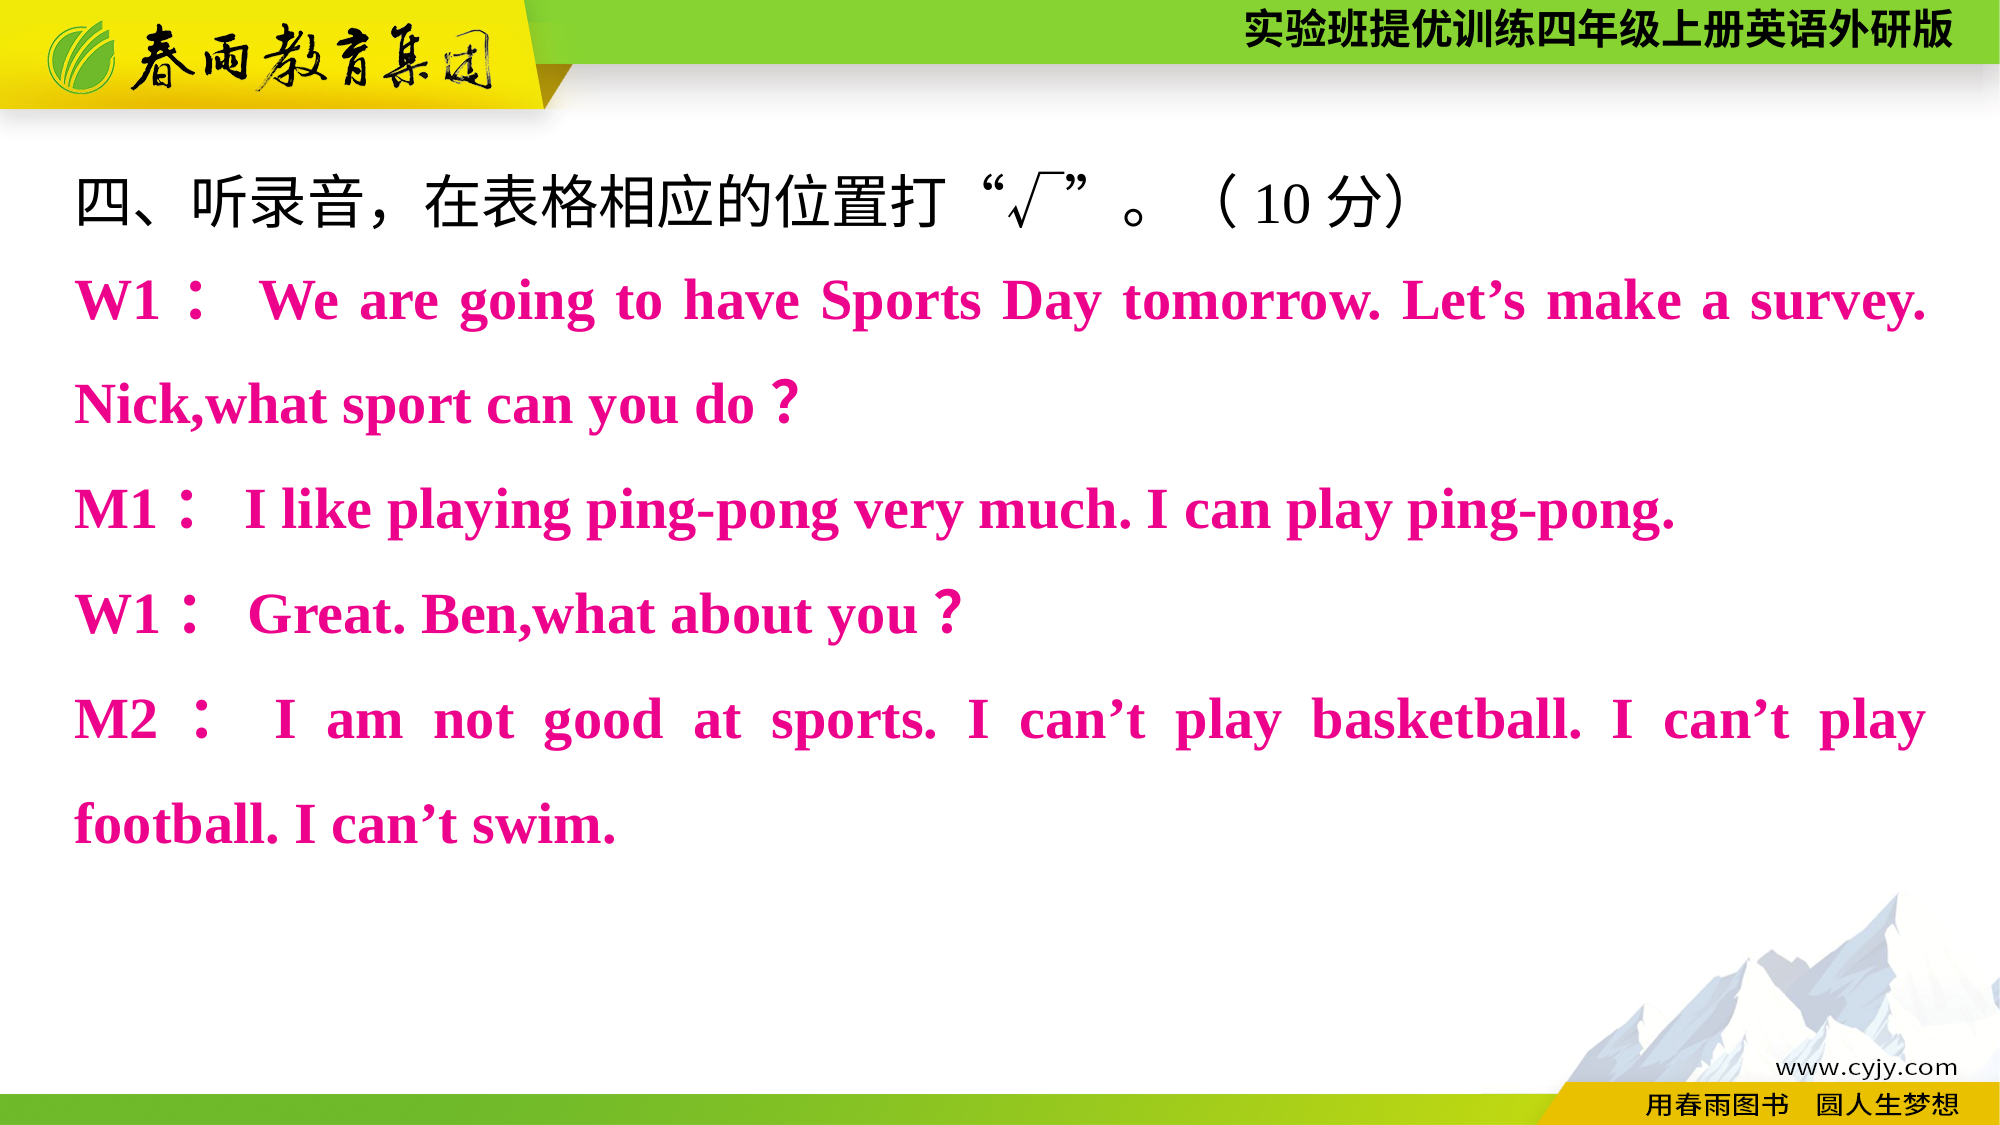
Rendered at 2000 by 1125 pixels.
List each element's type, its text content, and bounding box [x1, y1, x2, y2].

picture [0, 0, 2000, 1125]
list 四、听录音，在表格相应的位置打“√”。（10分） [59, 122, 1944, 218]
text_box W1：We are going to have Sports Day tomorrow. Let’s make a survey. Nick,what sport can you do？ M1：I like playing ping-pong very much. I can play ping-pong. W1：Great. Ben,what about you？ M2：I am not good at sports. I can’t play basketball. I can’t play football. I can’t swim. [59, 218, 1944, 863]
